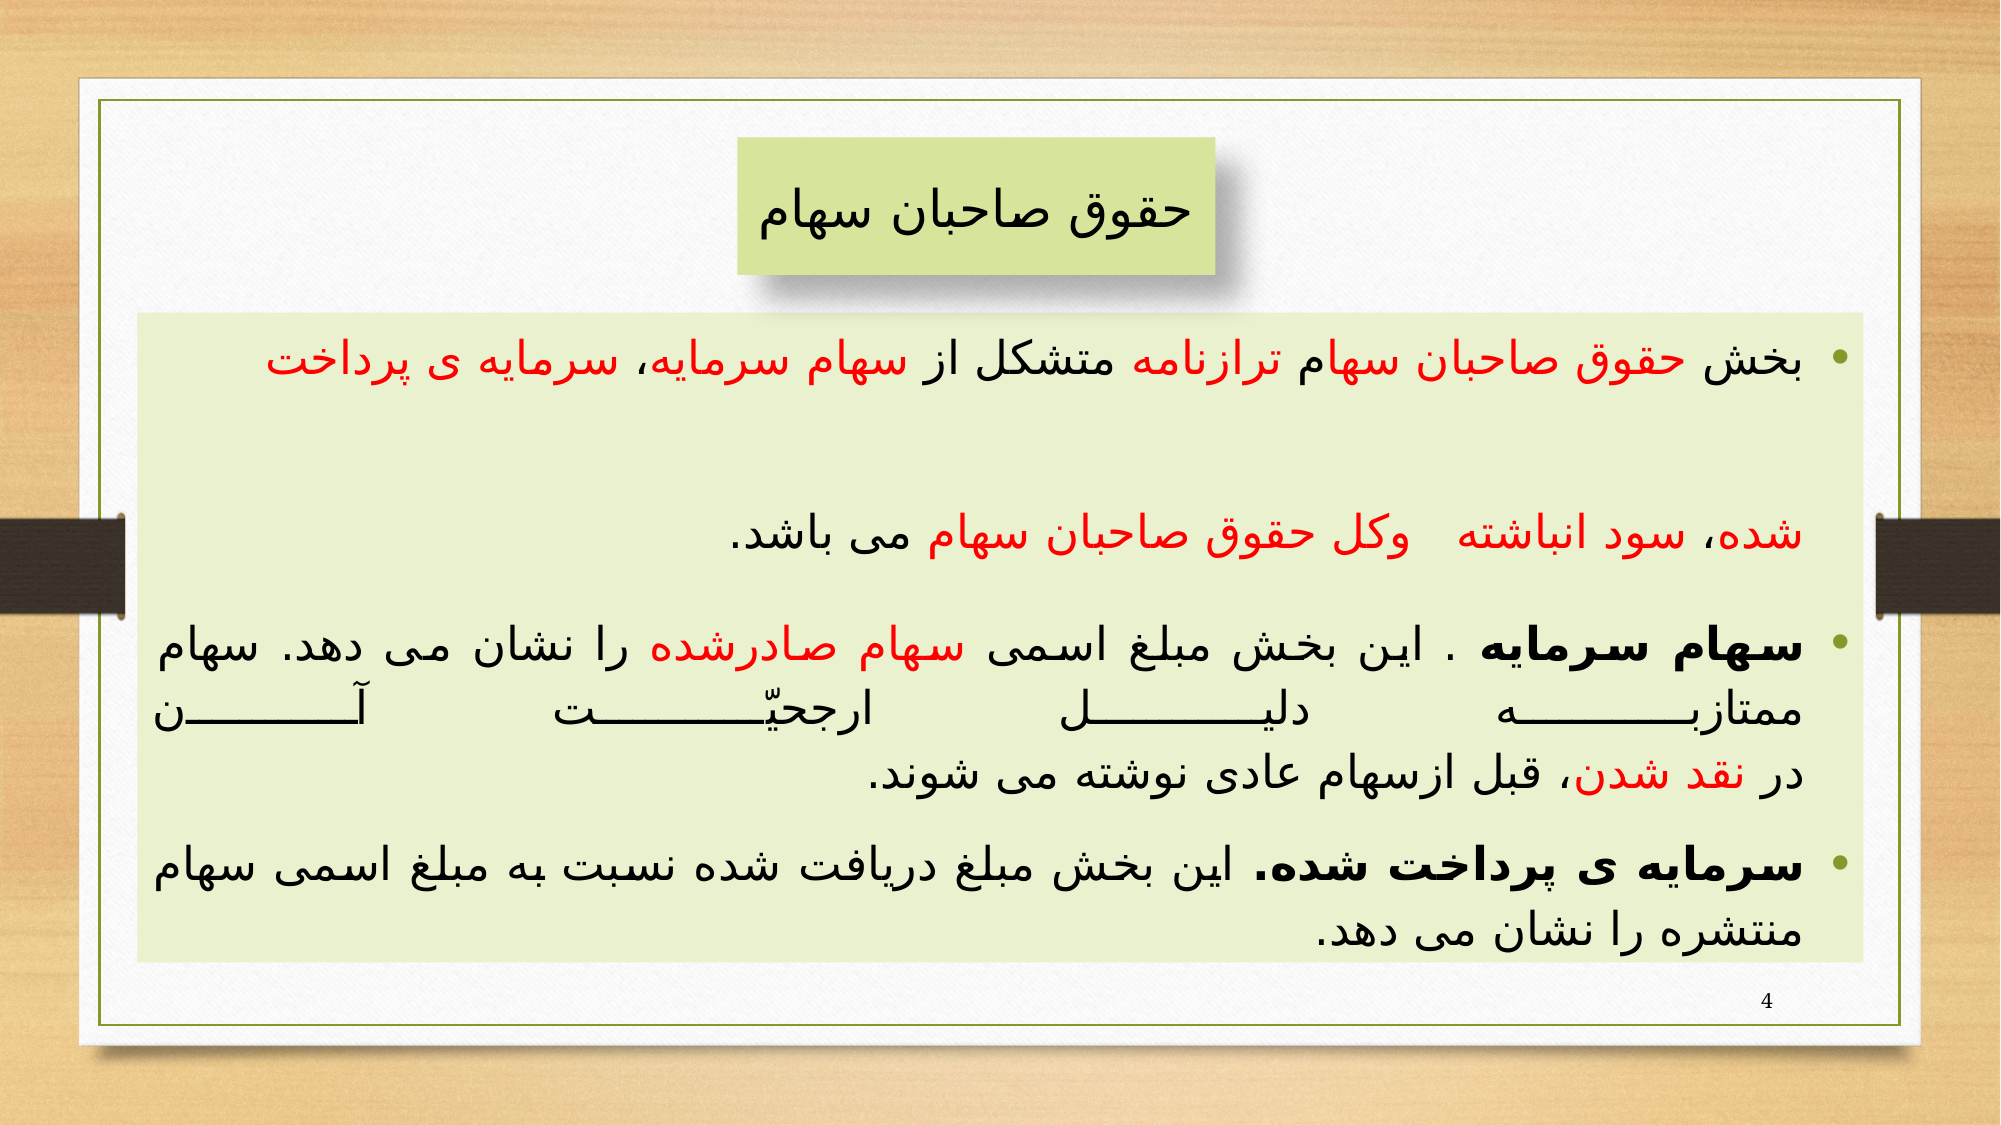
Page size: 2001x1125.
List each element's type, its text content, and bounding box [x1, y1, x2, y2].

list بخش حقوق صاحبان سهام ترازنامه متشکل از سهام سرمایه، سرمایه ی پرداخت شده، سود انباشته وکل حقوق صاحبان سهام می باشد. سهام سرمایه . این بخش مبلغ اسمی سهام صادرشده را نشان می دهد. سهام ممتازبه دلیل ارجحیّت آن در نقد شدن، قبل ازسهام عادی نوشته می شوند. سرمایه ی پرداخت شده. این بخش مبلغ دریافت شده نسبت به مبلغ اسمی سهام منتشره را نشان می دهد. [137, 312, 1864, 963]
picture [0, 0, 2001, 1125]
title حقوق صاحبان سهام [737, 137, 1216, 276]
slide_number 4 [1698, 979, 1788, 1025]
